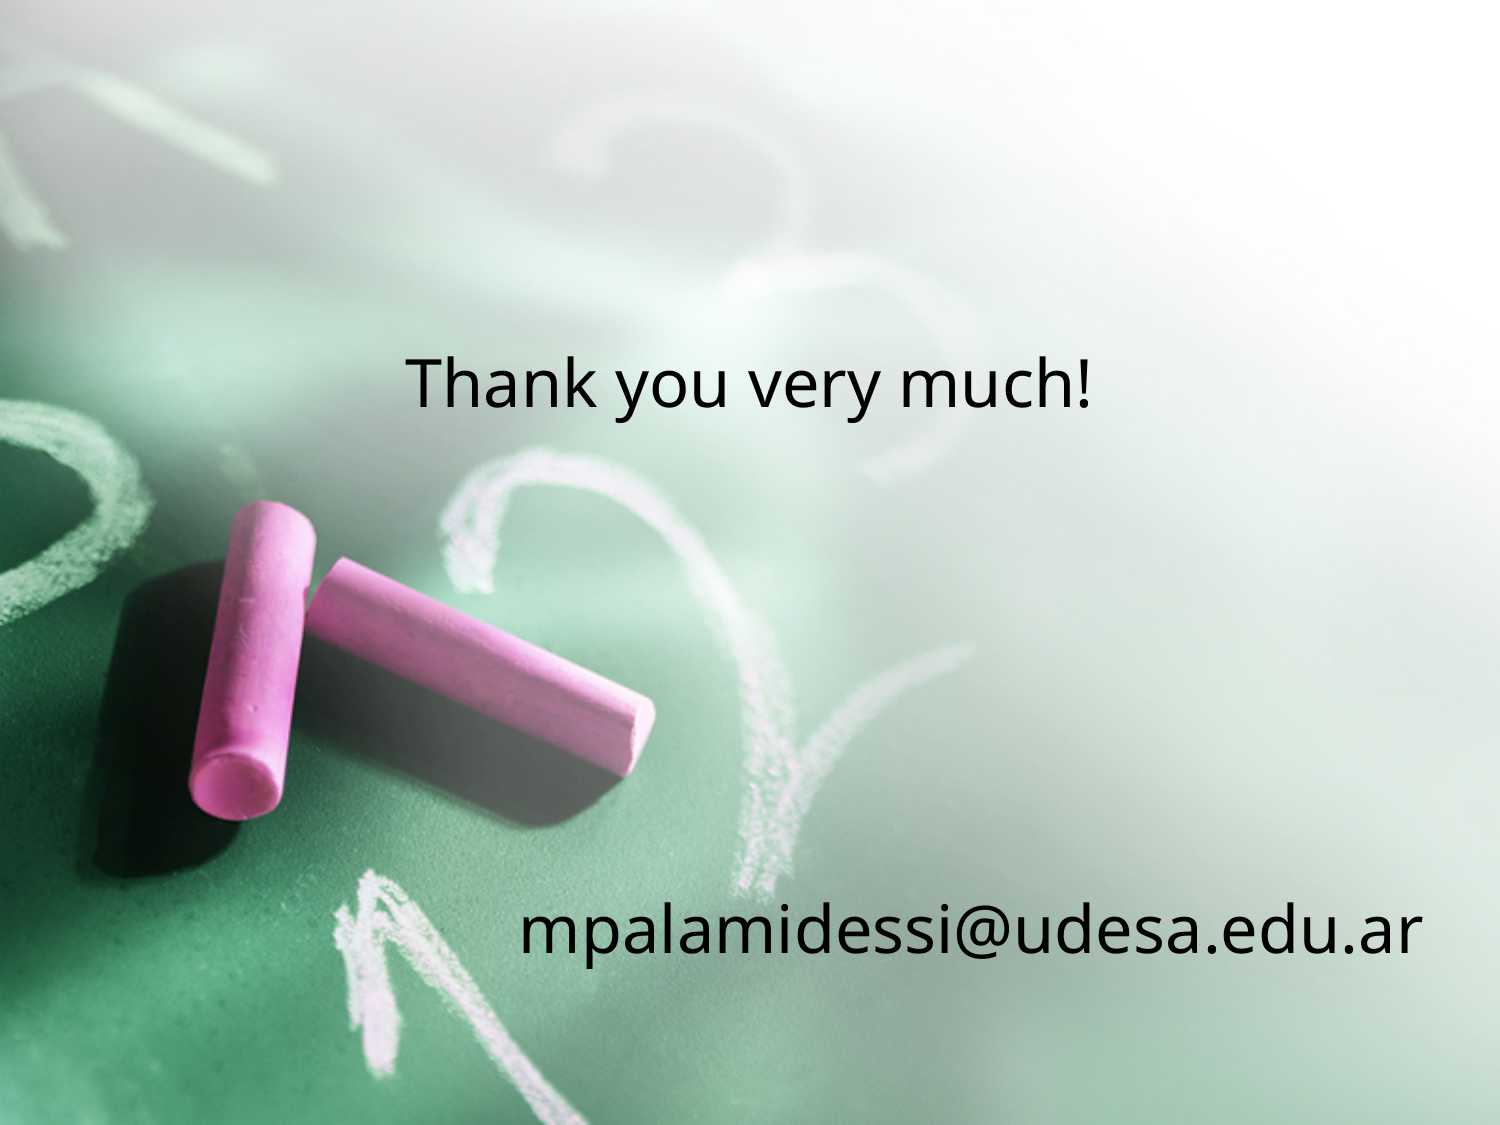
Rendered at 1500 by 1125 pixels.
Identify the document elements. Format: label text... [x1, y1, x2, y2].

list Thank you very much! mpalamidessi@udesa.edu.ar [74, 160, 1426, 1006]
picture [0, 0, 1500, 1125]
